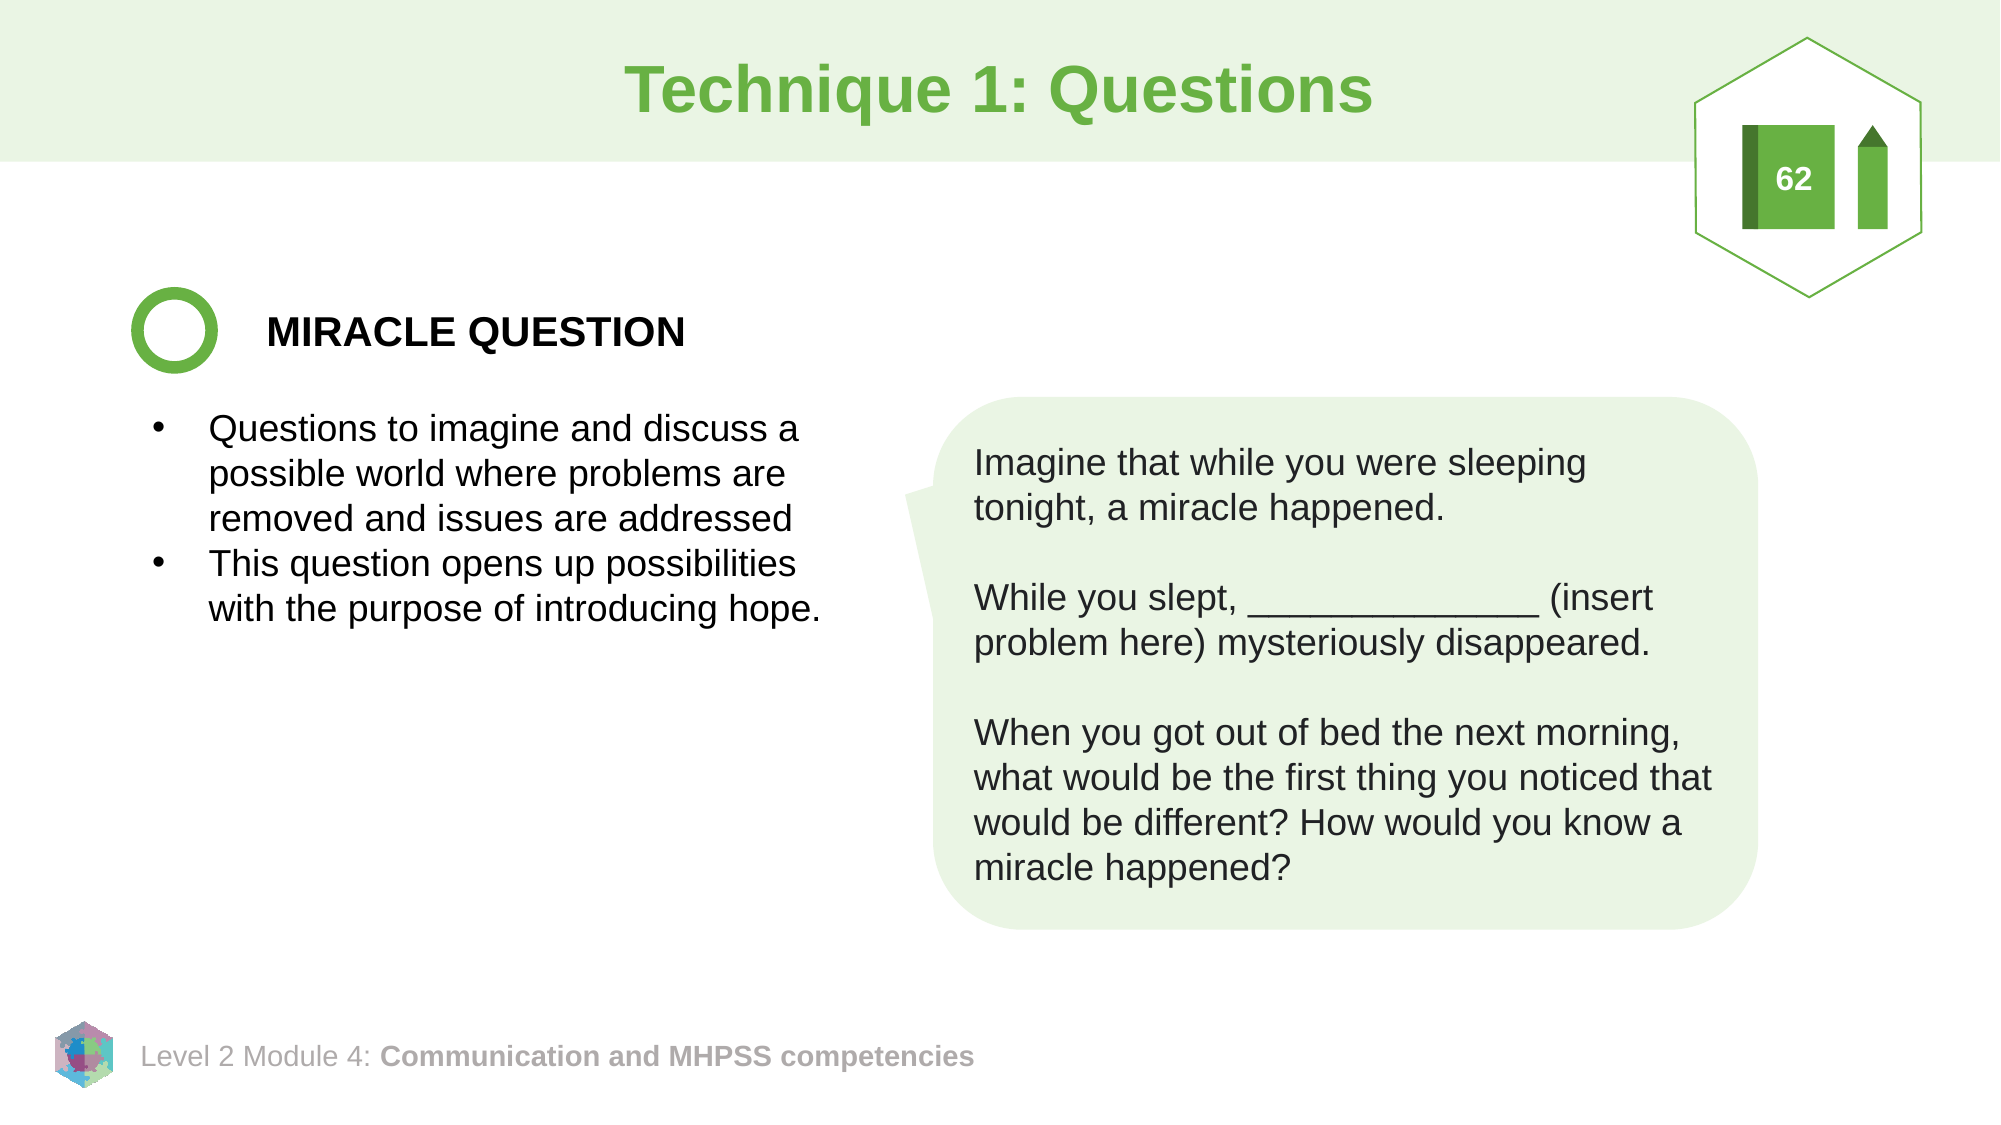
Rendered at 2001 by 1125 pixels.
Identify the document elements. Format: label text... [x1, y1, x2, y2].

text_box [1677, 55, 1939, 280]
title Technique 1: Questions [137, 19, 1863, 163]
text_box MIRACLE QUESTION [250, 297, 702, 363]
picture [55, 1021, 113, 1088]
text_box Questions to imagine and discuss a possible world where problems are removed and issues are addressed This question opens up possibilities with the purpose of introducing hope. [137, 396, 874, 637]
text_box [136, 292, 213, 369]
text_box Imagine that while you were sleeping tonight, a miracle happened. While you slept, ______________ (insert problem here) mysteriously disappeared. When you got out of bed the next morning, what would be the first thing you noticed that would be different? How would you know a miracle happened? [903, 395, 1760, 931]
